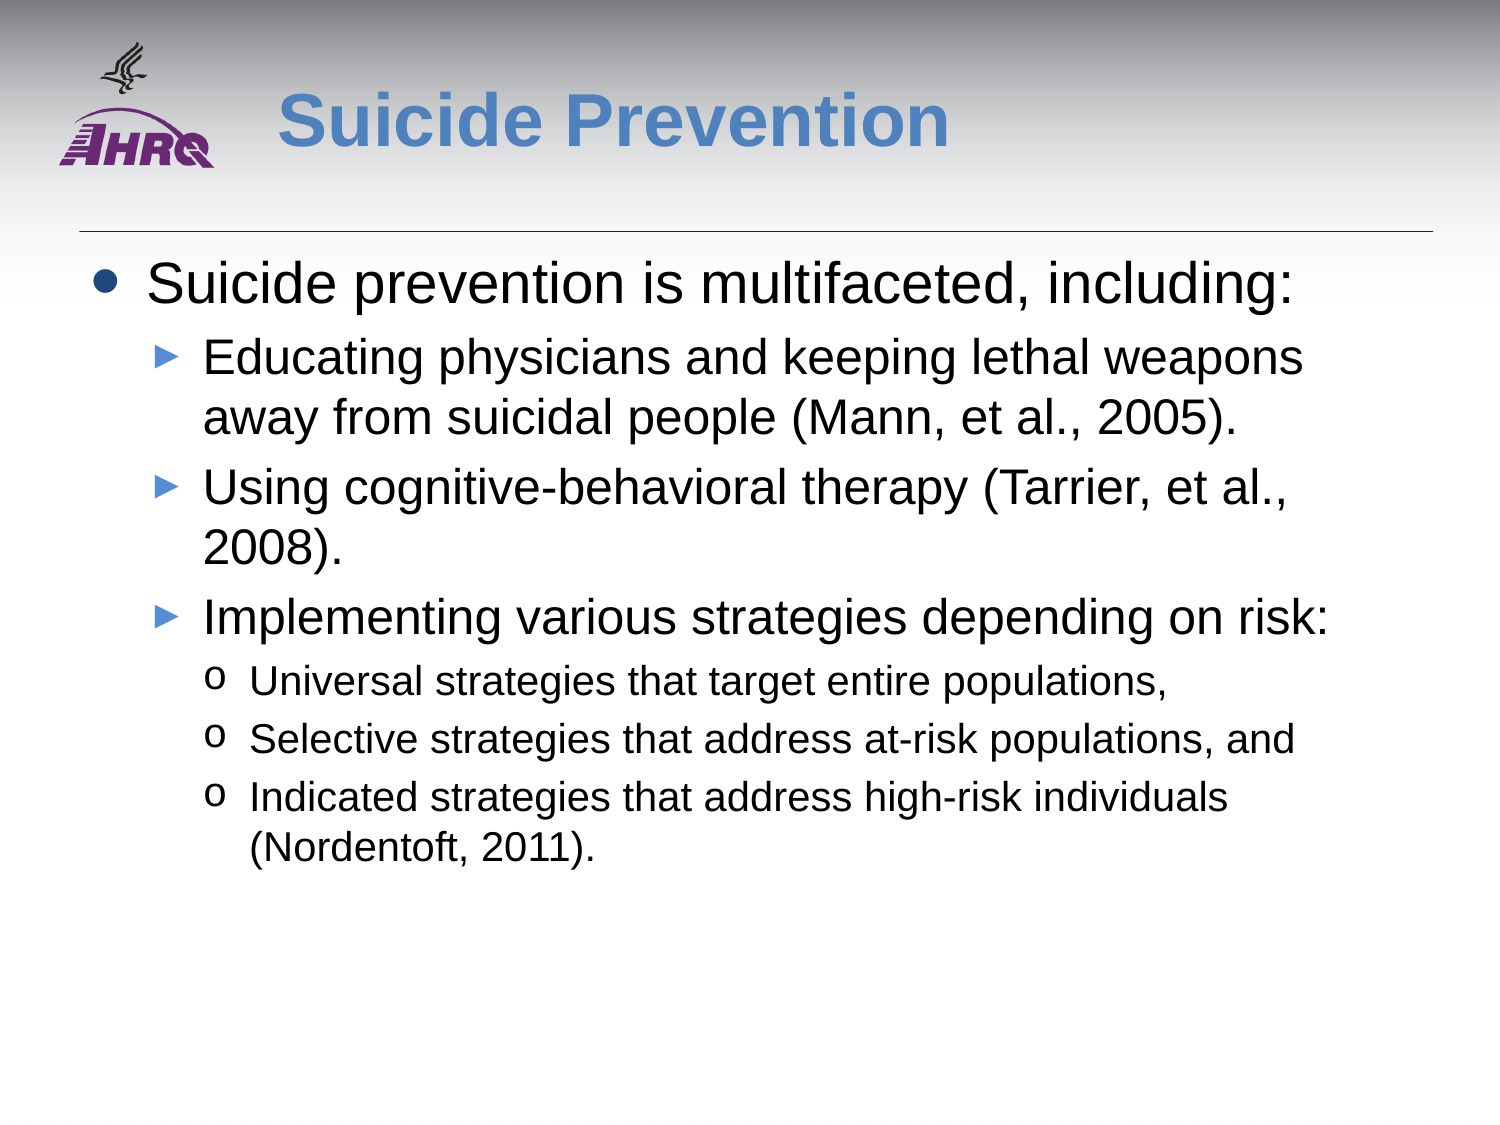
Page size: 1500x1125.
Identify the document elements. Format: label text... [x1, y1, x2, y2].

title Suicide Prevention [262, 45, 1425, 188]
picture [0, 0, 1500, 1125]
list Suicide prevention is multifaceted, including: Educating physicians and keeping lethal weapons away from suicidal people (Mann, et al., 2005). Using cognitive-behavioral therapy (Tarrier, et al., 2008). Implementing various strategies depending on risk: Universal strategies that target entire populations, Selective strategies that address at-risk populations, and Indicated strategies that address high-risk individuals (Nordentoft, 2011). [75, 237, 1425, 1063]
